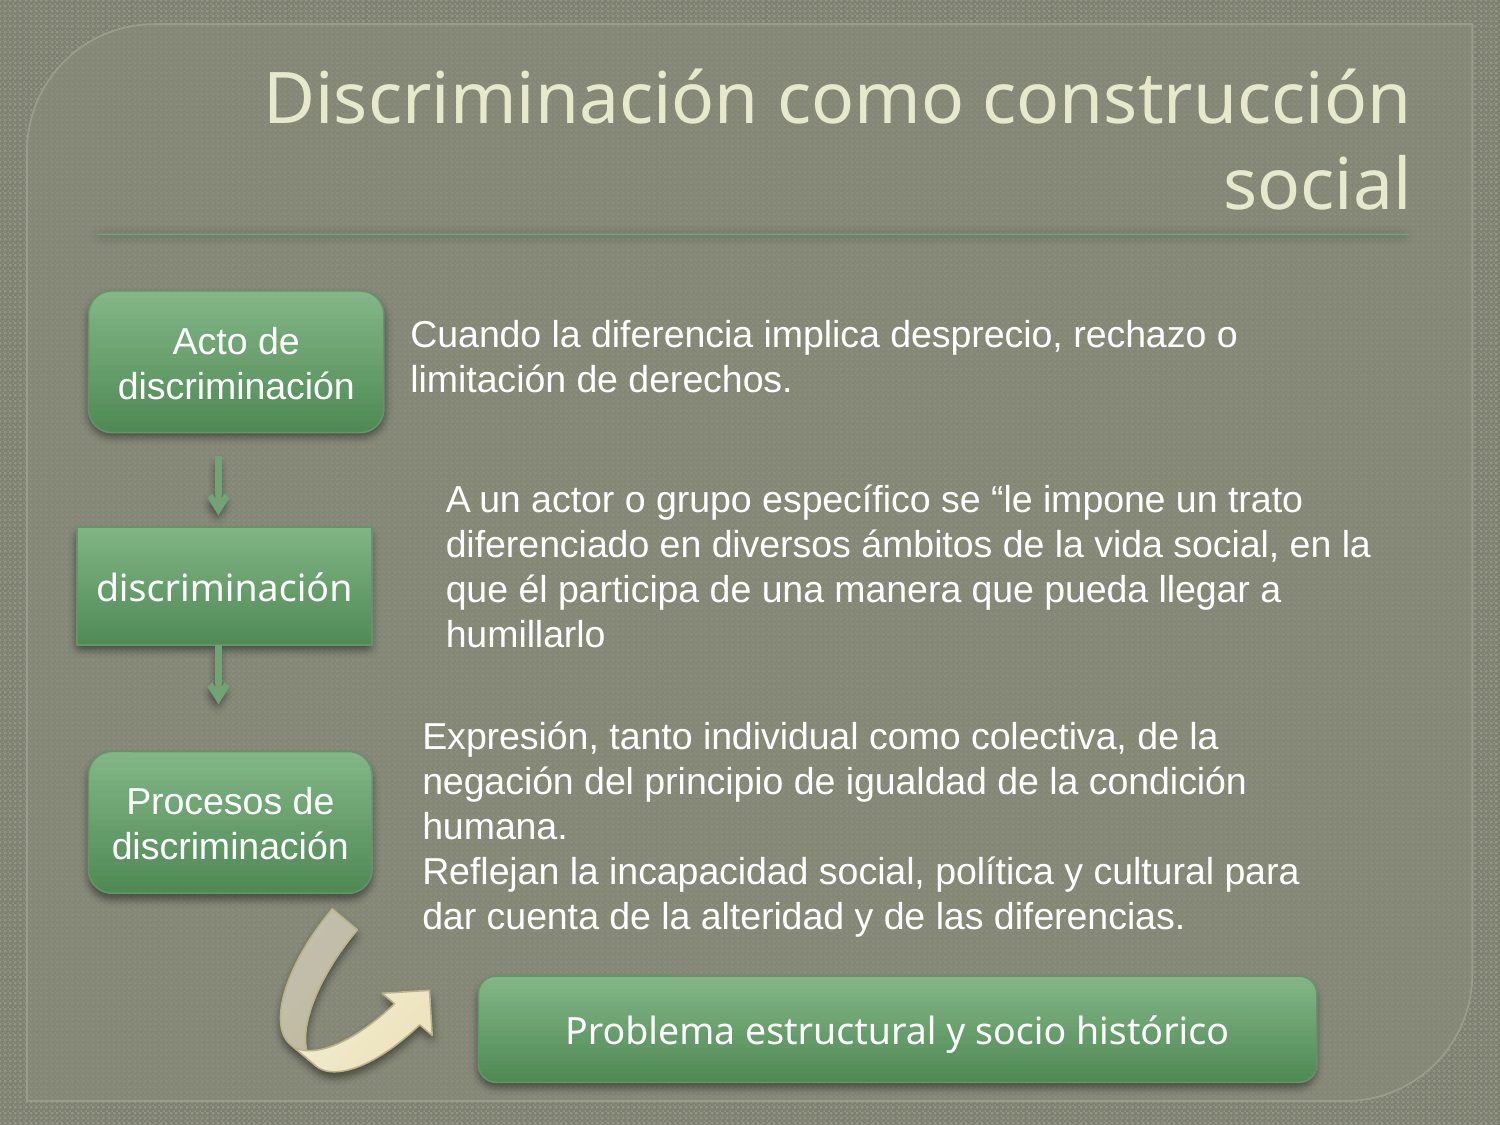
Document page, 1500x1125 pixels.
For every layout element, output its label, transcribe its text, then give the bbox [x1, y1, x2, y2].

text_box Acto de discriminación [87, 290, 385, 434]
text_box Cuando la diferencia implica desprecio, rechazo o limitación de derechos. [395, 302, 1341, 408]
text_box Procesos de discriminación [87, 750, 373, 894]
text_box [279, 908, 433, 1073]
text_box Problema estructural y socio histórico [477, 975, 1318, 1084]
text_box discriminación [76, 526, 373, 646]
text_box Expresión, tanto individual como colectiva, de la negación del principio de igualdad de la condición humana. Reflejan la incapacidad social, política y cultural para dar cuenta de la alteridad y de las diferencias. [407, 704, 1329, 944]
title Discriminación como construcción social [76, 43, 1427, 231]
text_box A un actor o grupo específico se “le impone un trato diferenciado en diversos ámbitos de la vida social, en la que él participa de una manera que pueda llegar a humillarlo [430, 467, 1424, 663]
